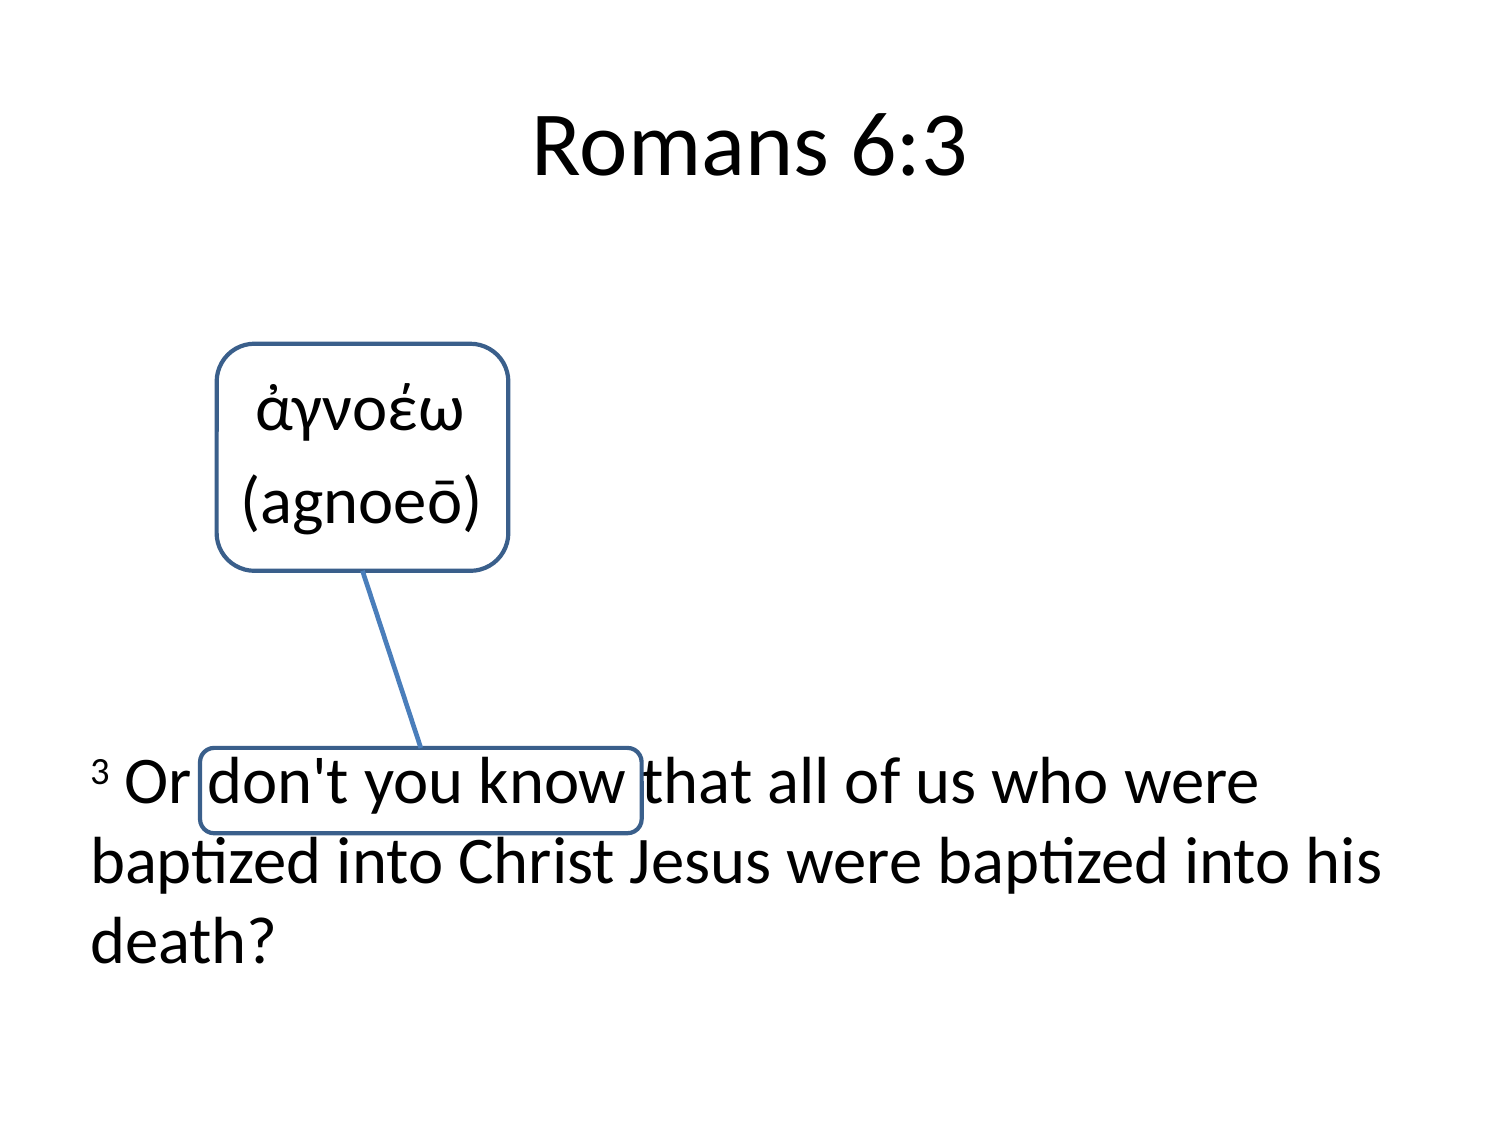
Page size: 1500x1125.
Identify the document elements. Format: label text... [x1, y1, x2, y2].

title Romans 6:3 [75, 45, 1425, 233]
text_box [362, 570, 421, 749]
list ἀγνοέω (agnoeō) 3 Or don't you know that all of us who were baptized into Christ Jesus were baptized into his death? [75, 262, 1425, 1005]
text_box [214, 341, 511, 573]
text_box [197, 745, 644, 836]
